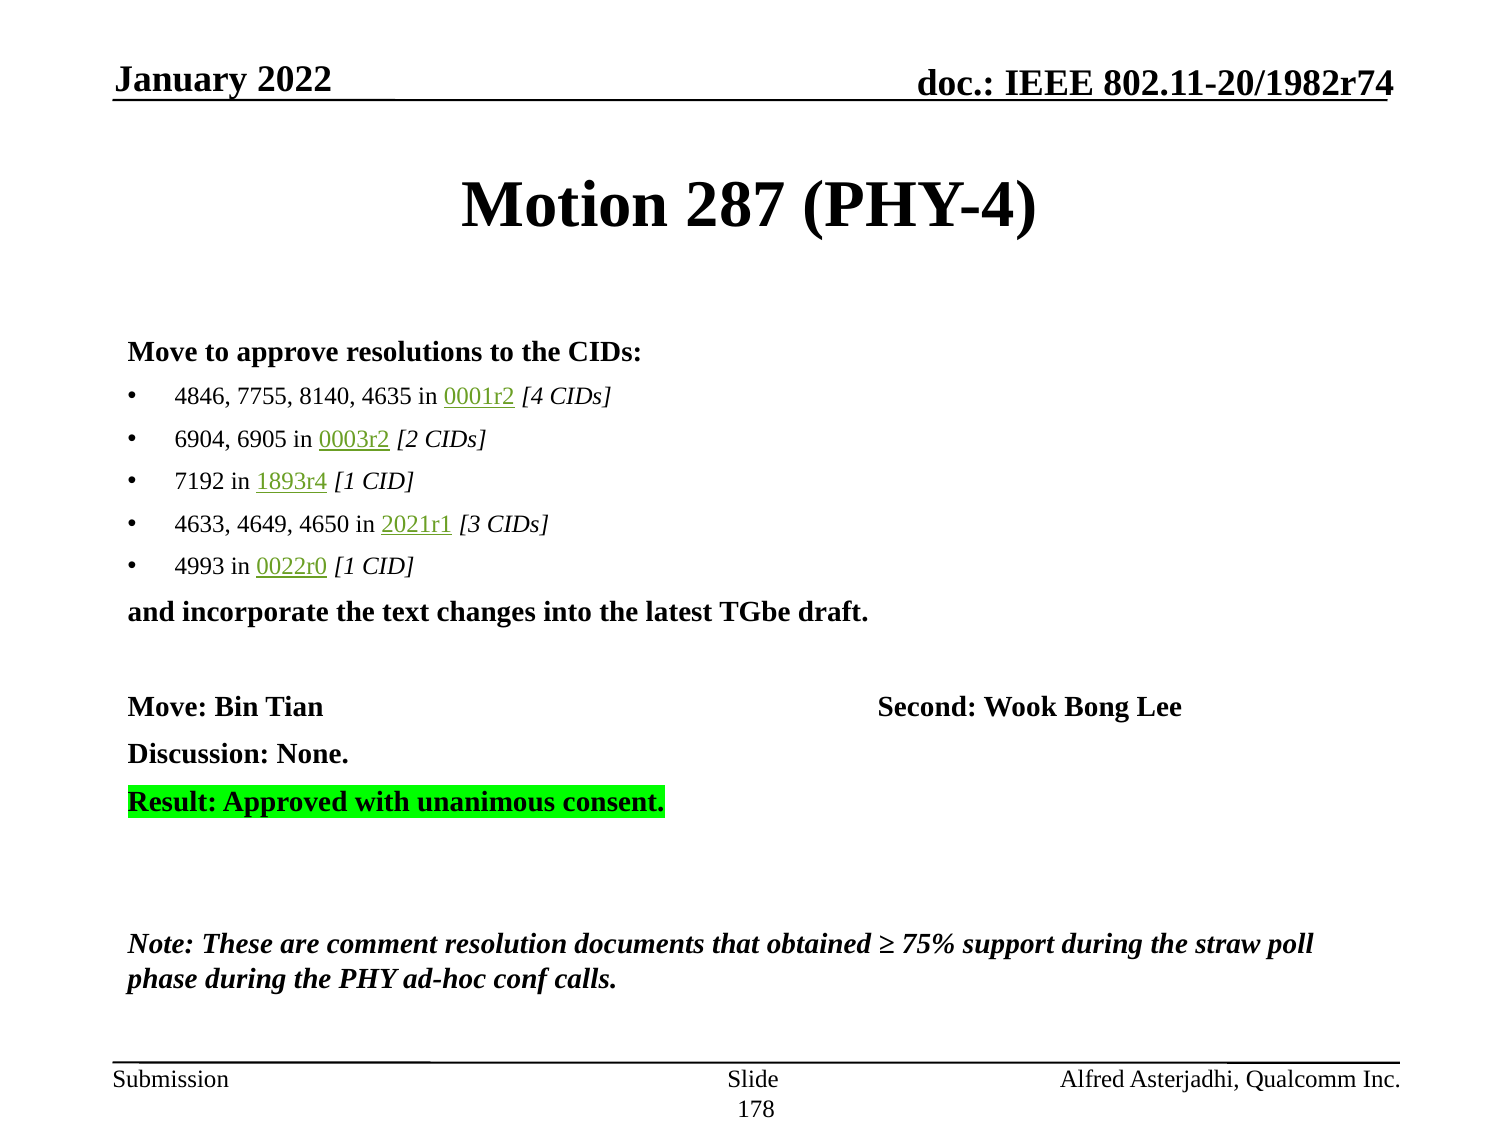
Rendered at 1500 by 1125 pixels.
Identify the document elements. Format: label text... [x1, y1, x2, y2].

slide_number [114, 54, 423, 100]
list Move to approve resolutions to the CIDs: 4846, 7755, 8140, 4635 in 0001r2 [4 CIDs] 6904, 6905 in 0003r2 [2 CIDs] 7192 in 1893r4 [1 CID] 4633, 4649, 4650 in 2021r1 [3 CIDs] 4993 in 0022r0 [1 CID] and incorporate the text changes into the latest TGbe draft. Move: Bin Tian Second: Wook Bong Lee Discussion: None. Result: Approved with unanimous consent. Note: These are comment resolution documents that obtained ≥ 75% support during the straw poll phase during the PHY ad-hoc conf calls. [112, 324, 1388, 1063]
footer Alfred Asterjadhi, Qualcomm Inc. [878, 1061, 1402, 1093]
title Motion 287 (PHY-4) [112, 112, 1388, 288]
slide_number Slide 178 [712, 1061, 800, 1123]
